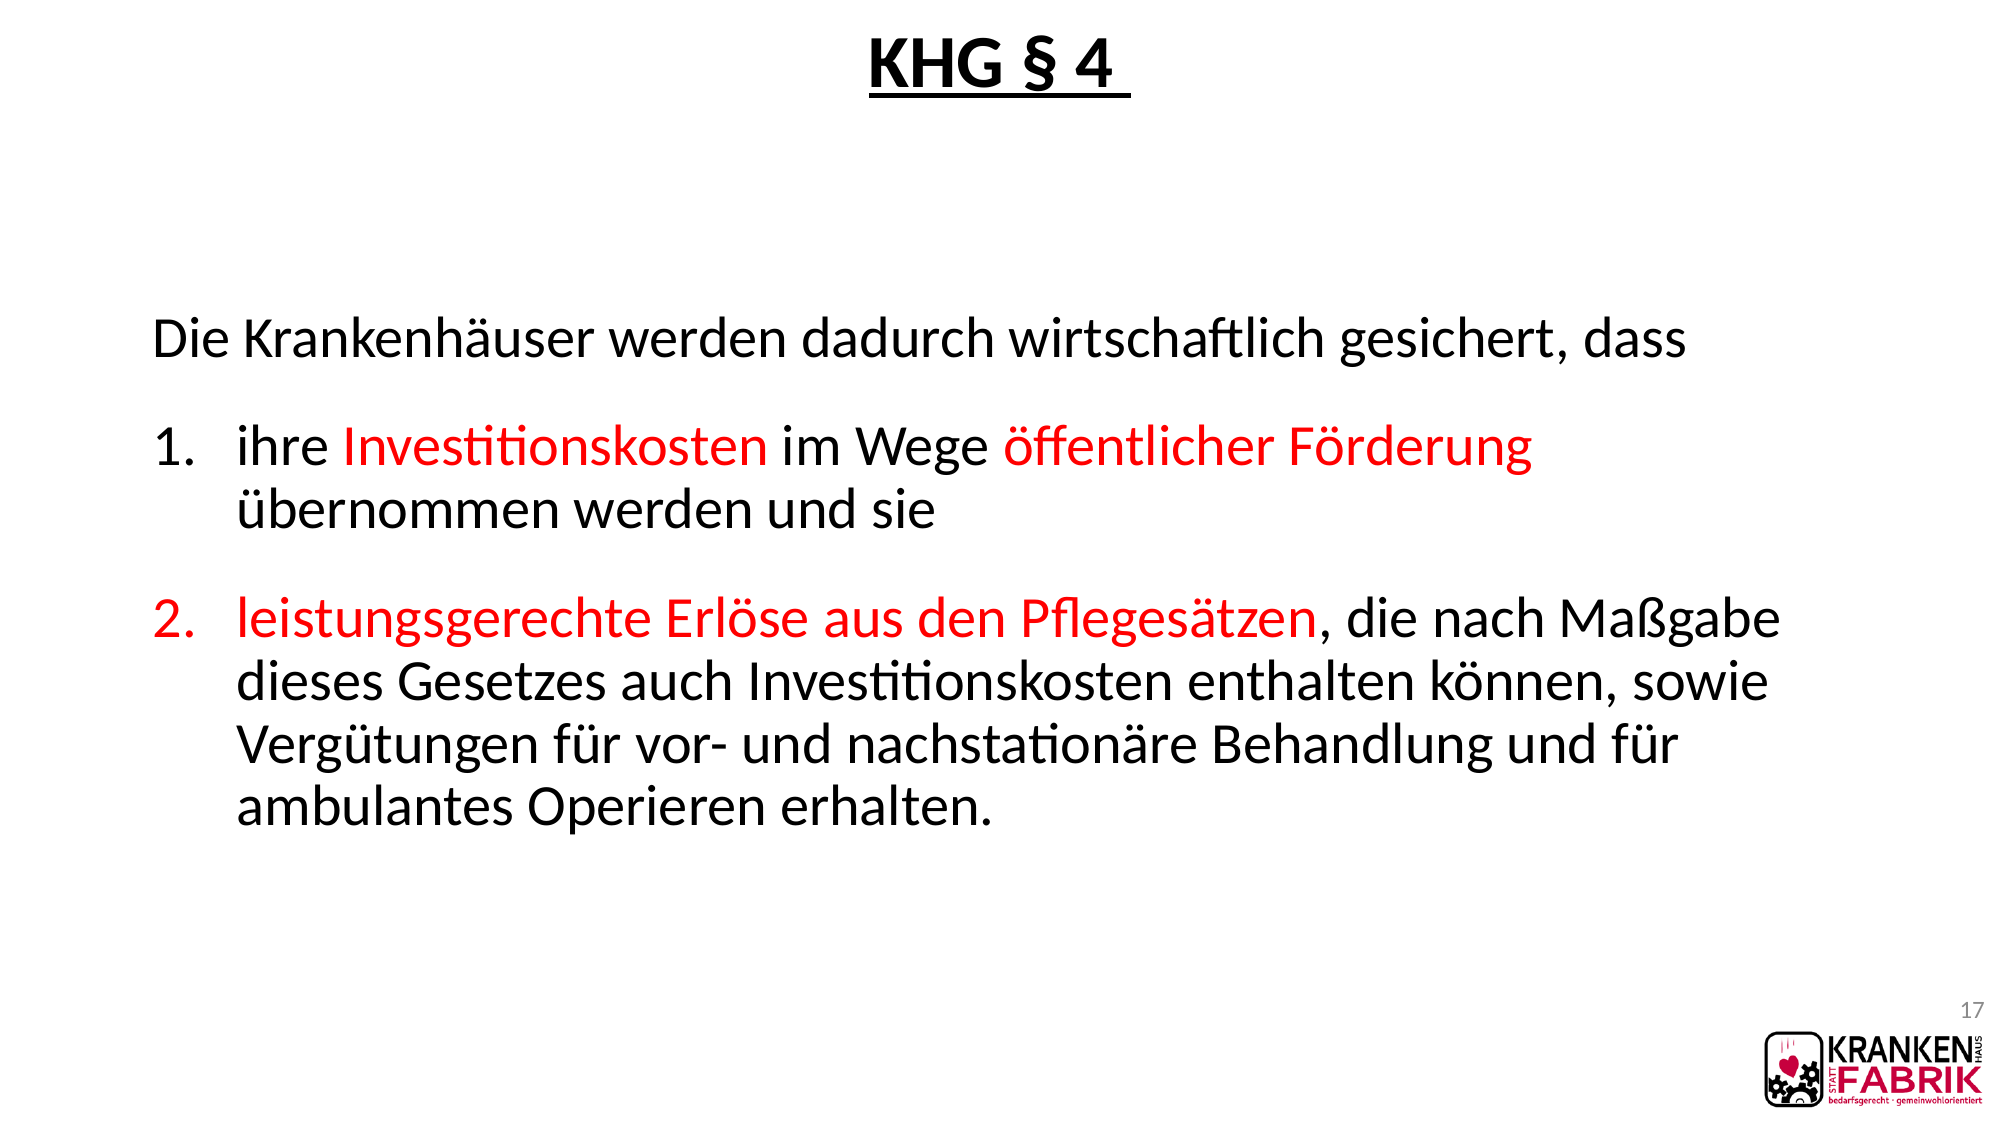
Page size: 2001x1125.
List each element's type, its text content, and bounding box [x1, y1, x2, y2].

list Die Krankenhäuser werden dadurch wirtschaftlich gesichert, dass ihre Investitionskosten im Wege öffentlicher Förderung übernommen werden und sie leistungsgerechte Erlöse aus den Pflegesätzen, die nach Maßgabe dieses Gesetzes auch Investitionskosten enthalten können, sowie Vergütungen für vor- und nachstationäre Behandlung und für ambulantes Operieren erhalten. [137, 299, 1863, 1014]
picture [1746, 1039, 2000, 1125]
slide_number 17 [1550, 979, 2000, 1039]
title KHG § 4 [137, 0, 1863, 218]
